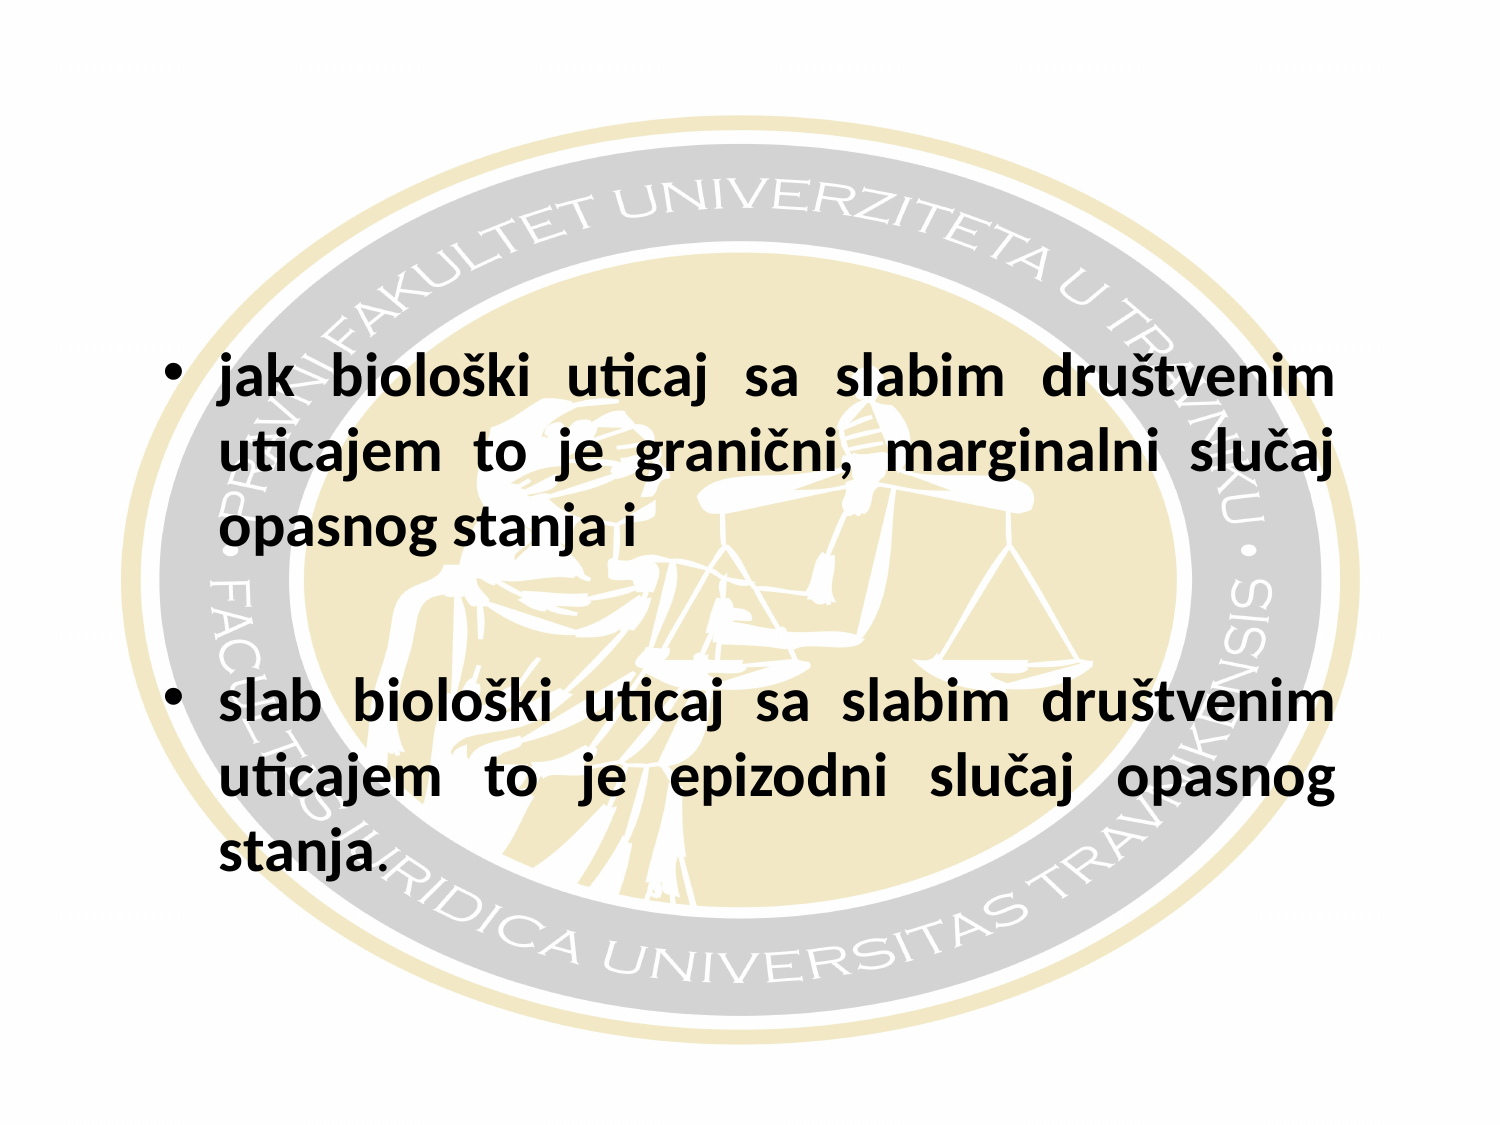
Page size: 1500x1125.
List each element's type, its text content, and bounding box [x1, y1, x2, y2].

list jak biološki uticaj sa slabim društvenim uticajem to je granični, marginalni slučaj opasnog stanja i slab biološki uticaj sa slabim društvenim uticajem to je epizodni slučaj opasnog stanja. [147, 326, 1353, 1005]
